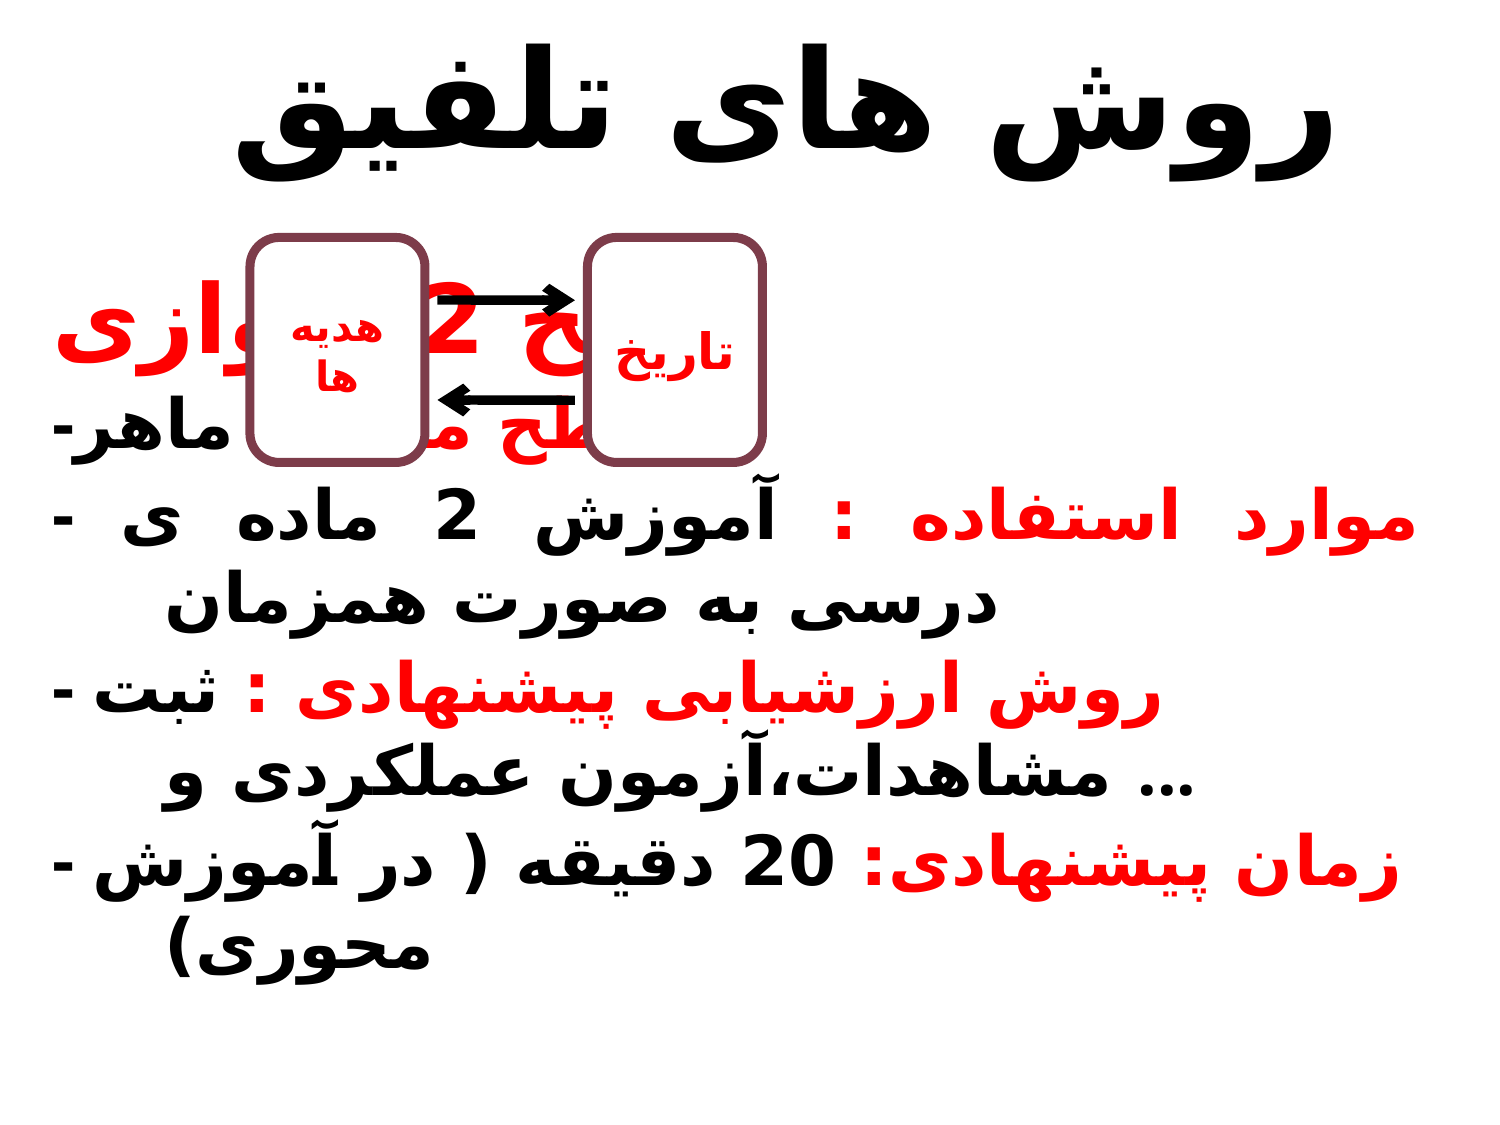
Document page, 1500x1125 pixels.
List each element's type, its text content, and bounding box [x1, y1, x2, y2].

text_box روش های تلفیق [49, 24, 1475, 163]
list سطح 2: موازی -سطح معلم : ماهر - موارد استفاده : آموزش 2 ماده ی درسی به صورت همزمان - روش ارزشیابی پیشنهادی : ثبت مشاهدات،آزمون عملکردی و ... - زمان پیشنهادی: 20 دقیقه ( در آموزش محوری) [37, 249, 1463, 993]
text_box تاریخ [582, 232, 767, 467]
text_box هدیه ها [245, 232, 430, 467]
